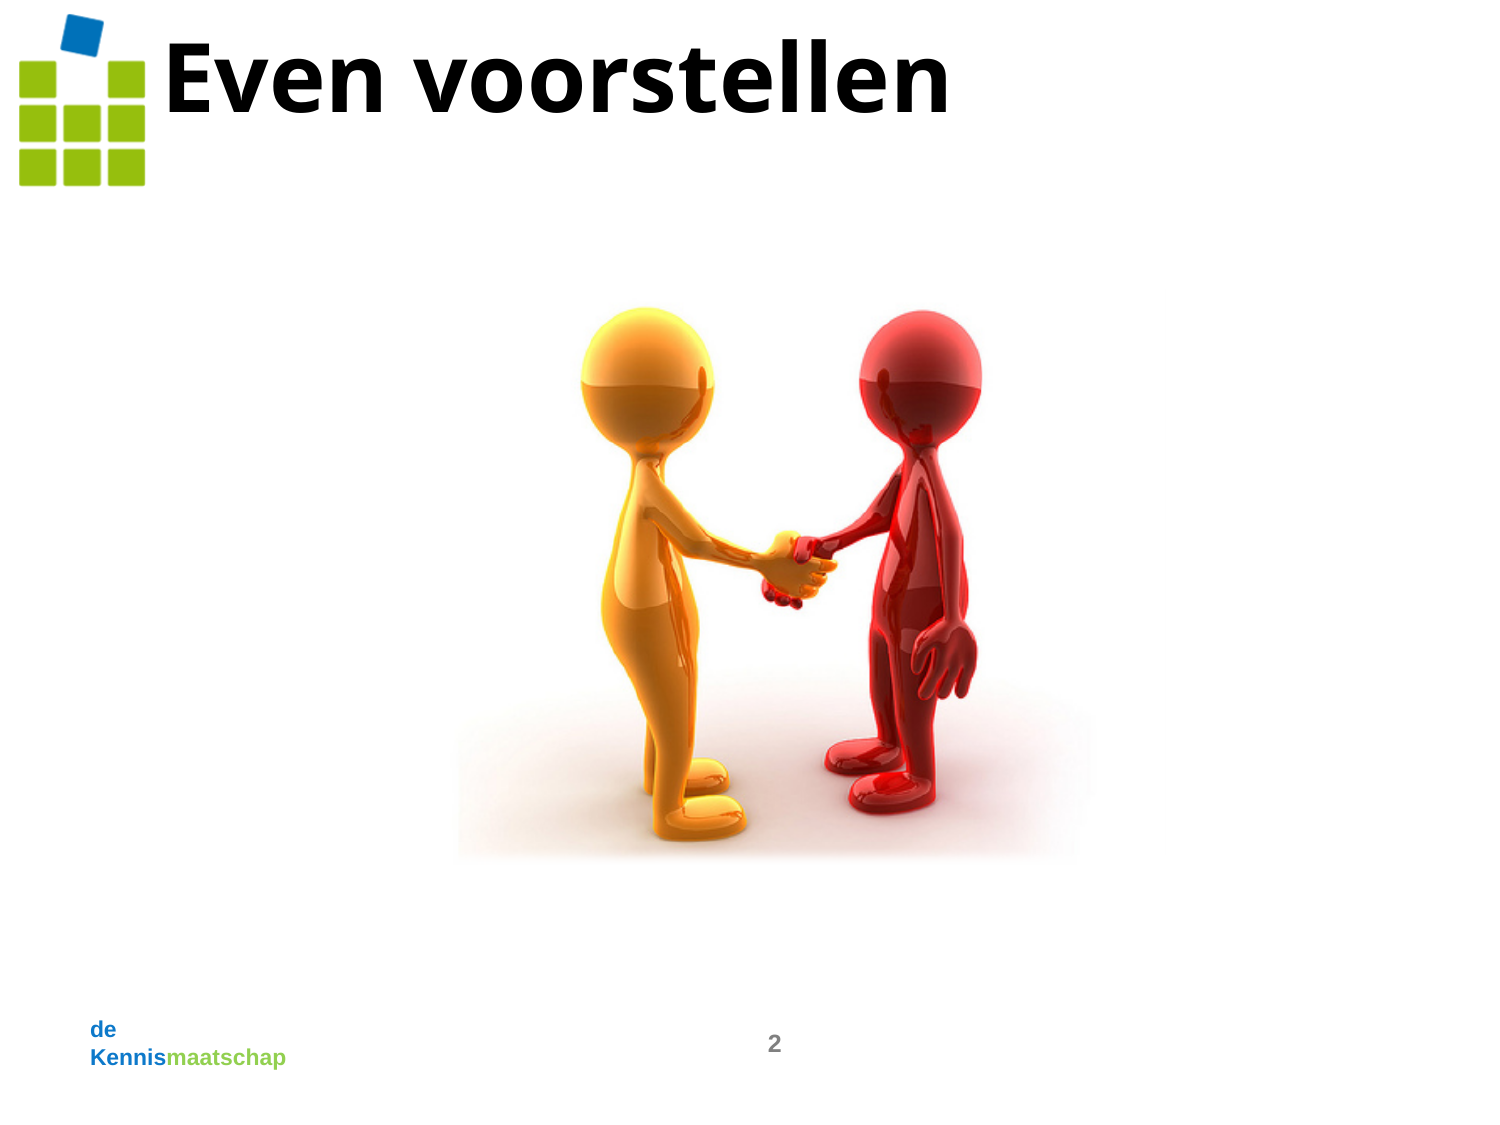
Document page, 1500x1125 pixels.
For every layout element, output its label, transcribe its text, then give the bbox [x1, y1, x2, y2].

slide_number 2 [624, 1012, 925, 1073]
picture [383, 278, 1166, 866]
footer de Kennismaatschap [75, 1012, 624, 1073]
picture [17, 3, 147, 197]
title Even voorstellen [146, 8, 1495, 197]
